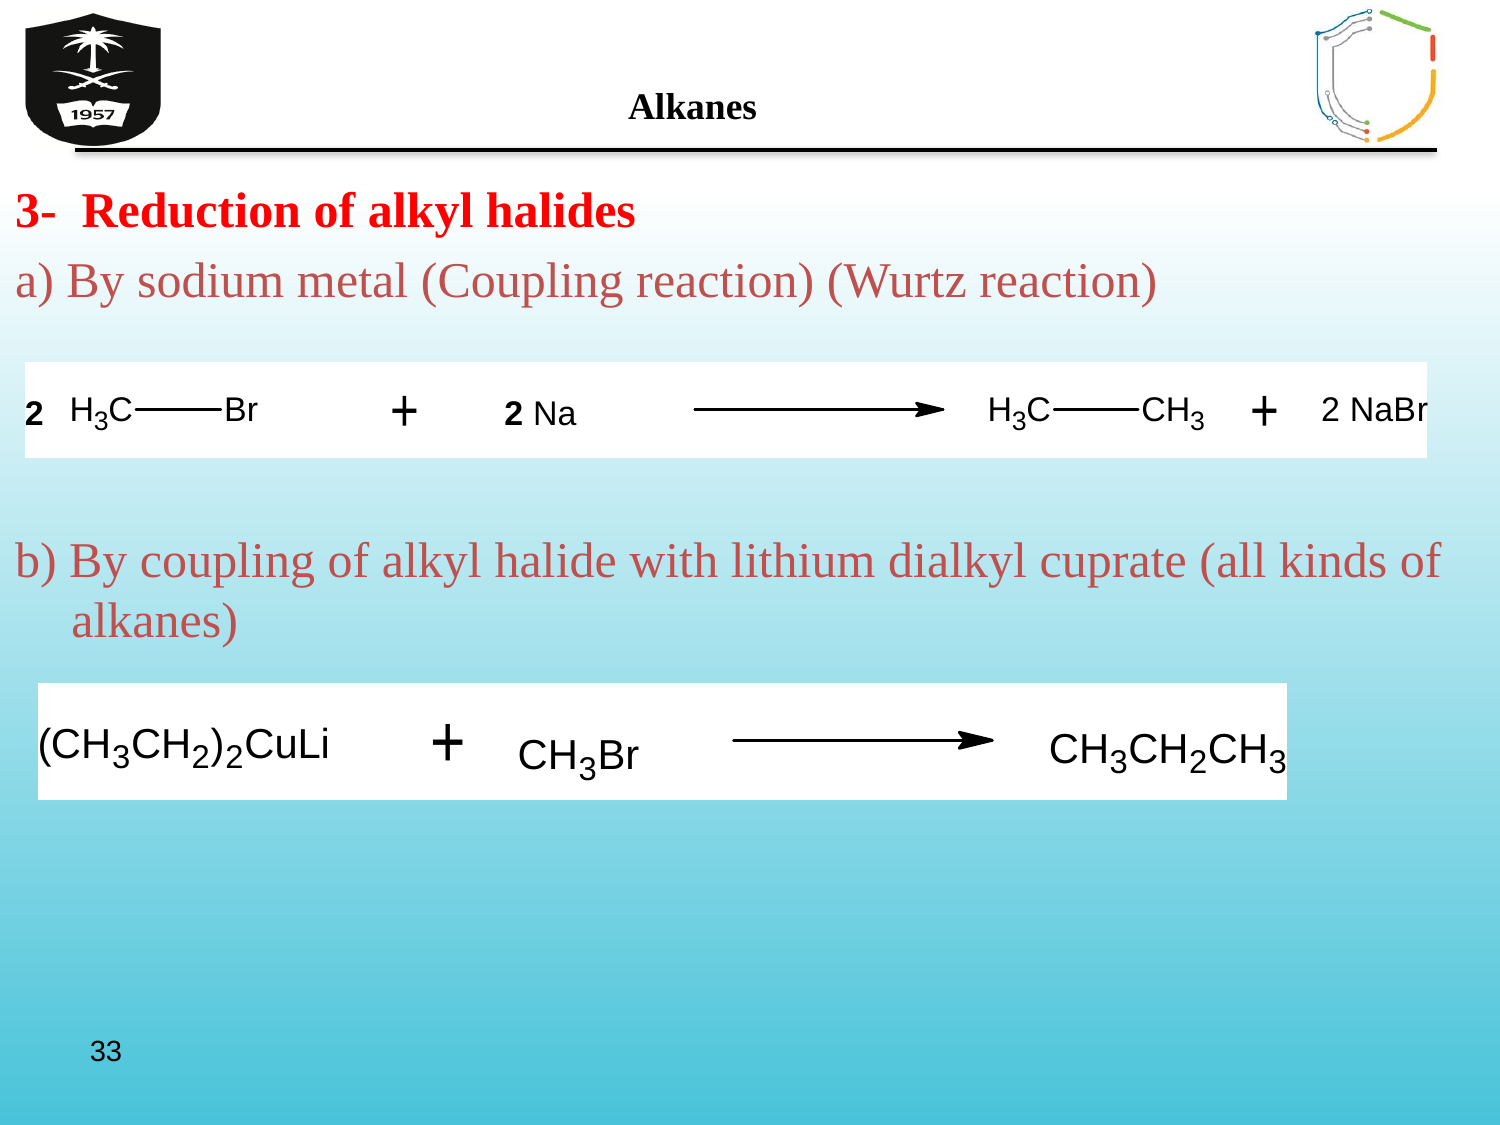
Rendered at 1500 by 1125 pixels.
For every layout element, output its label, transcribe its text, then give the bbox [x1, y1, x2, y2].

picture [24, 12, 163, 151]
text_box Alkanes [613, 74, 773, 135]
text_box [24, 362, 1428, 459]
text_box 33 [75, 1024, 425, 1103]
picture [1287, 0, 1463, 165]
list 3- Reduction of alkyl halides a) By sodium metal (Coupling reaction) (Wurtz reaction) b) By coupling of alkyl halide with lithium dialkyl cuprate (all kinds of alkanes) [0, 170, 1475, 1125]
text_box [37, 682, 1288, 801]
